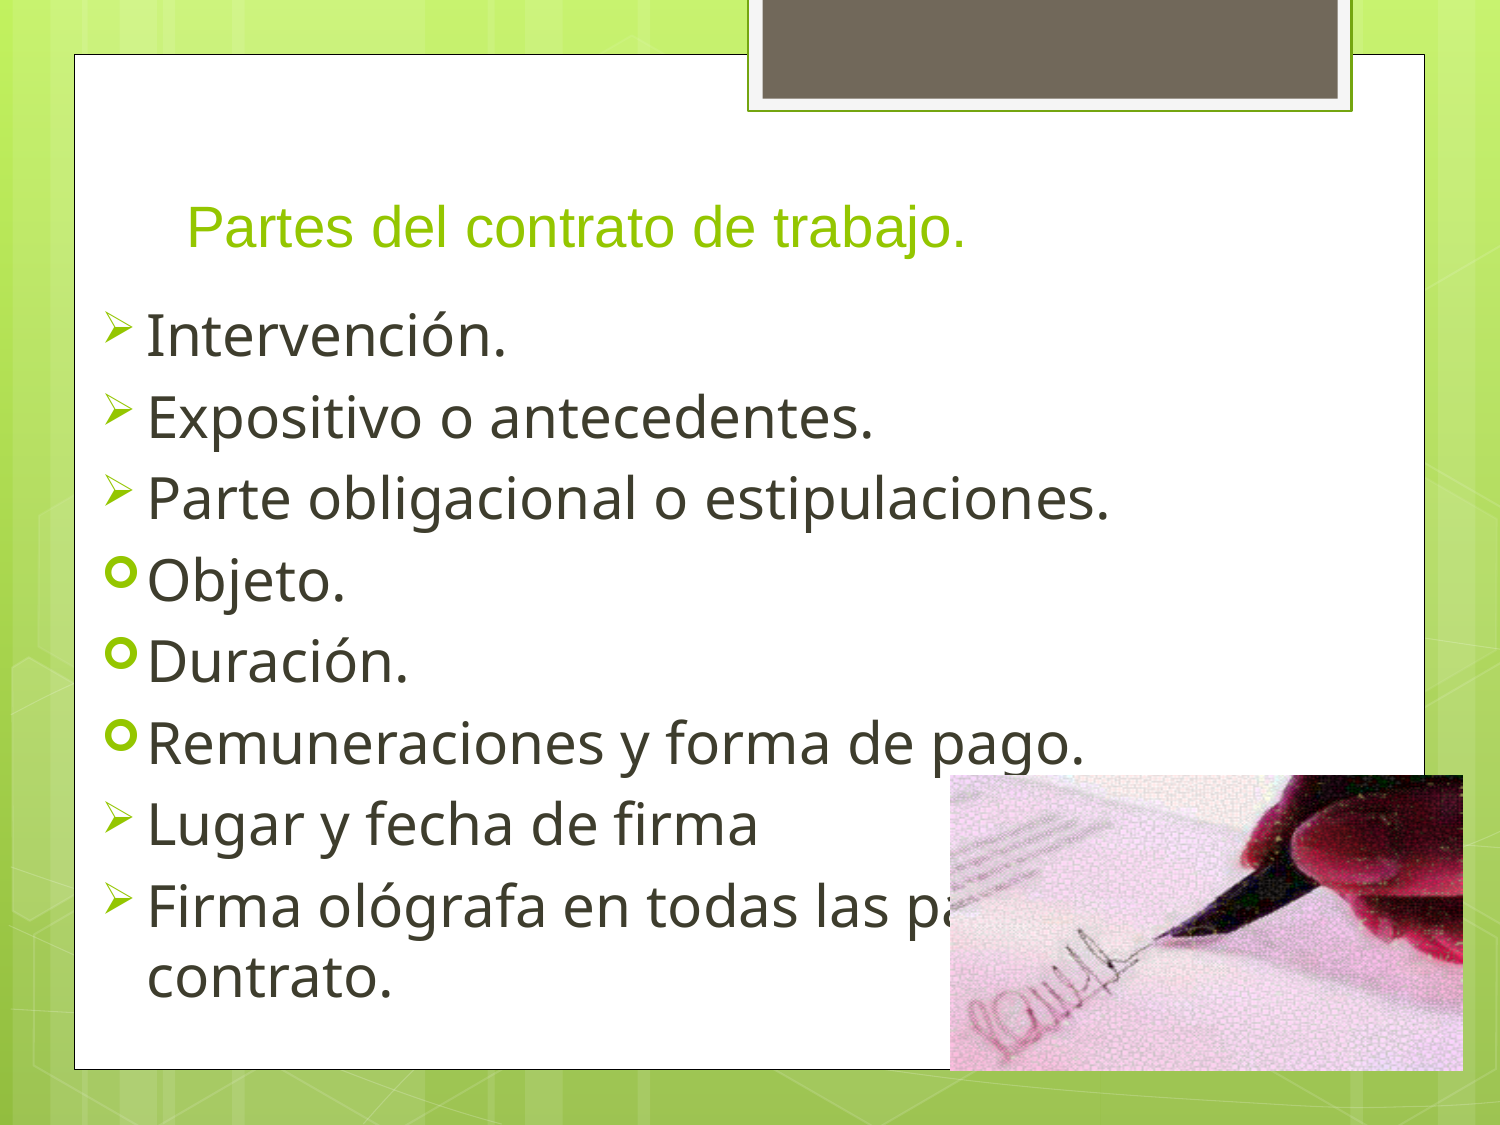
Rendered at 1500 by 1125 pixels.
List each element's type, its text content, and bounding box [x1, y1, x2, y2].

picture [950, 774, 1463, 1071]
list Intervención. Expositivo o antecedentes. Parte obligacional o estipulaciones. Objeto. Duración. Remuneraciones y forma de pago. Lugar y fecha de firma Firma ológrafa en todas las paginas del contrato. [75, 290, 1425, 1071]
title Partes del contrato de trabajo. [171, 137, 1324, 268]
